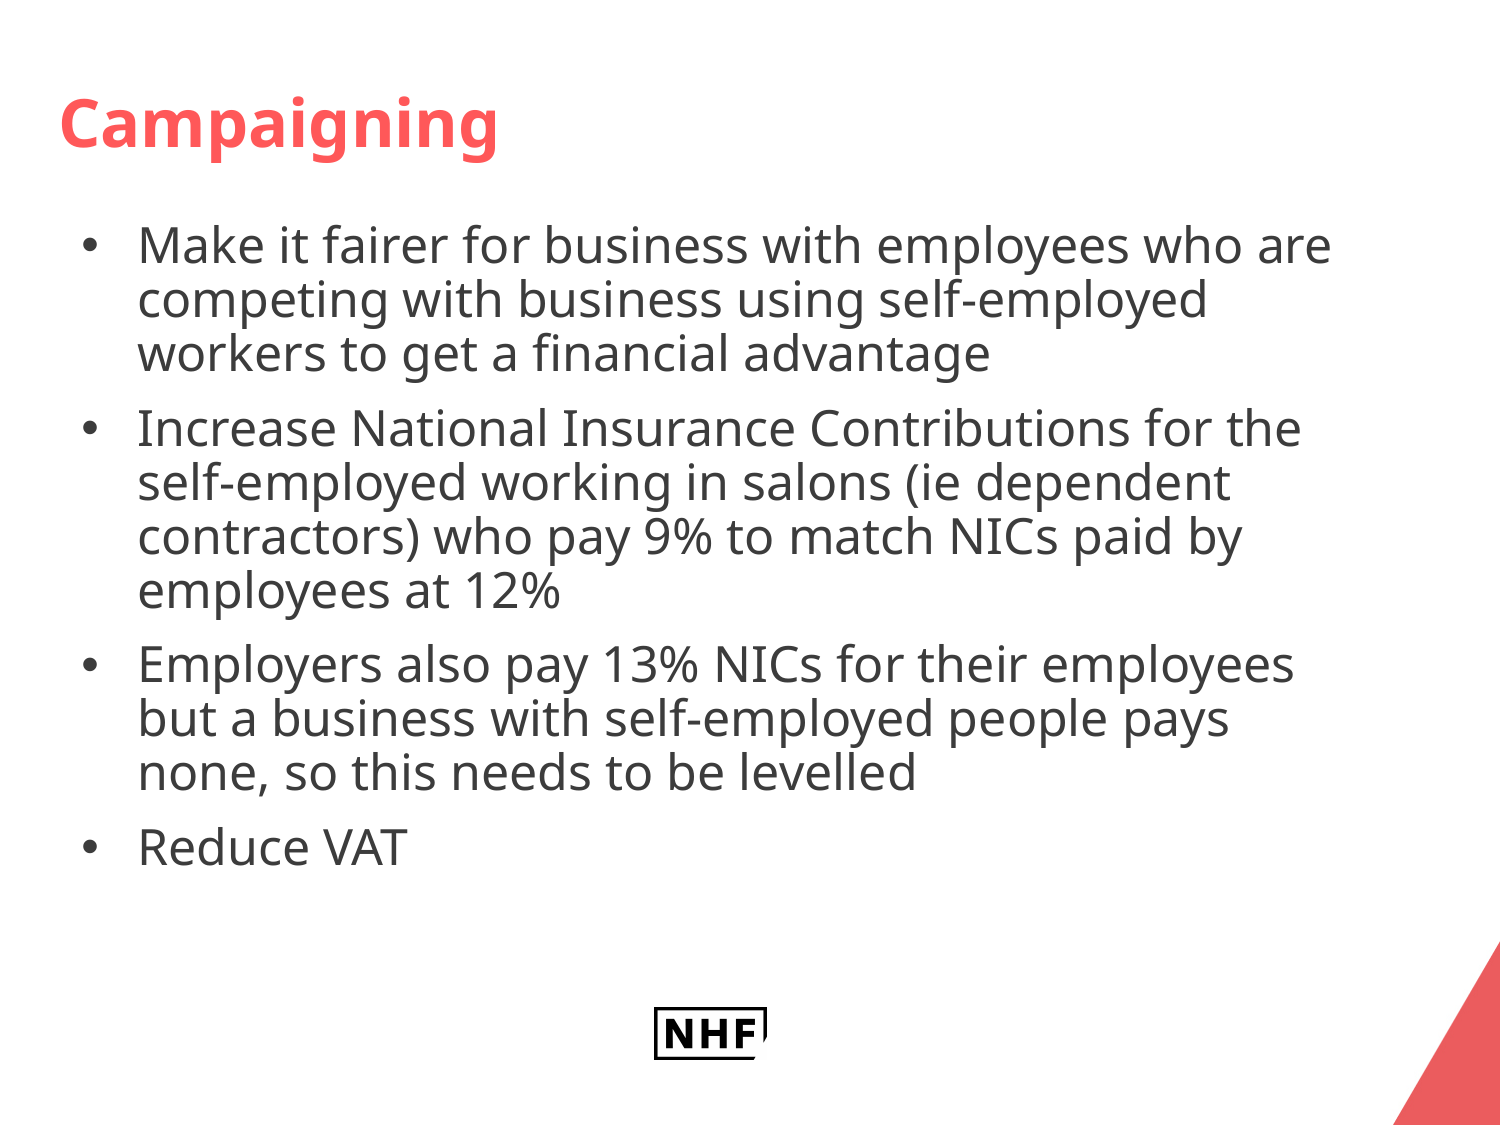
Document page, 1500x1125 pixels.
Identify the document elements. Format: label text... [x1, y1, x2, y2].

picture [1381, 941, 1500, 1125]
subtitle Make it fairer for business with employees who are competing with business using self-employed workers to get a financial advantage Increase National Insurance Contributions for the self-employed working in salons (ie dependent contractors) who pay 9% to match NICs paid by employees at 12% Employers also pay 13% NICs for their employees but a business with self-employed people pays none, so this needs to be levelled Reduce VAT [66, 212, 1355, 1000]
picture [654, 1007, 767, 1060]
text_box Campaigning [43, 73, 517, 169]
